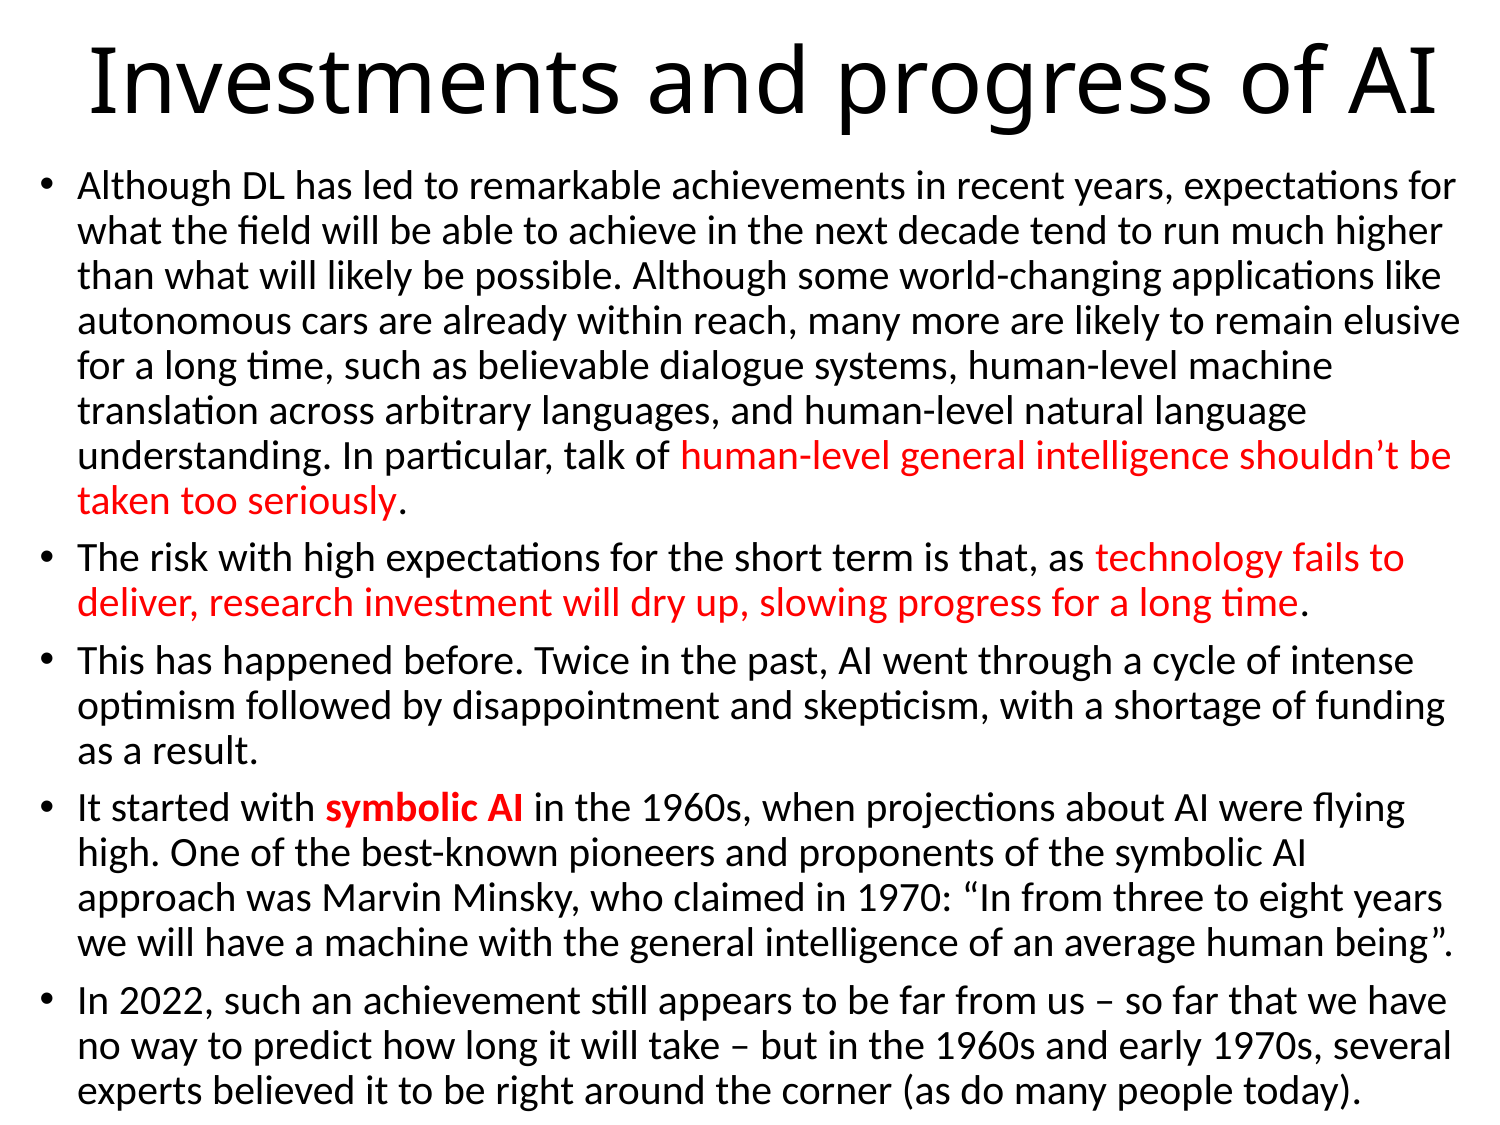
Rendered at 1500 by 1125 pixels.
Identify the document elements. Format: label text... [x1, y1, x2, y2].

text_box Although DL has led to remarkable achievements in recent years, expectations for what the field will be able to achieve in the next decade tend to run much higher than what will likely be possible. Although some world-changing applications like autonomous cars are already within reach, many more are likely to remain elusive for a long time, such as believable dialogue systems, human-level machine translation across arbitrary languages, and human-level natural language understanding. In particular, talk of human-level general intelligence shouldn’t be taken too seriously. The risk with high expectations for the short term is that, as technology fails to deliver, research investment will dry up, slowing progress for a long time. This has happened before. Twice in the past, AI went through a cycle of intense optimism followed by disappointment and skepticism, with a shortage of funding as a result. It started with symbolic AI in the 1960s, when projections about AI were flying high. One of the best-known pioneers and proponents of the symbolic AI approach was Marvin Minsky, who claimed in 1970: “In from three to eight years we will have a machine with the general intelligence of an average human being”. In 2022, such an achievement still appears to be far from us – so far that we have no way to predict how long it will take – but in the 1960s and early 1970s, several experts believed it to be right around the corner (as do many people today). [24, 155, 1486, 1125]
title Investments and progress of AI [73, 24, 1486, 145]
